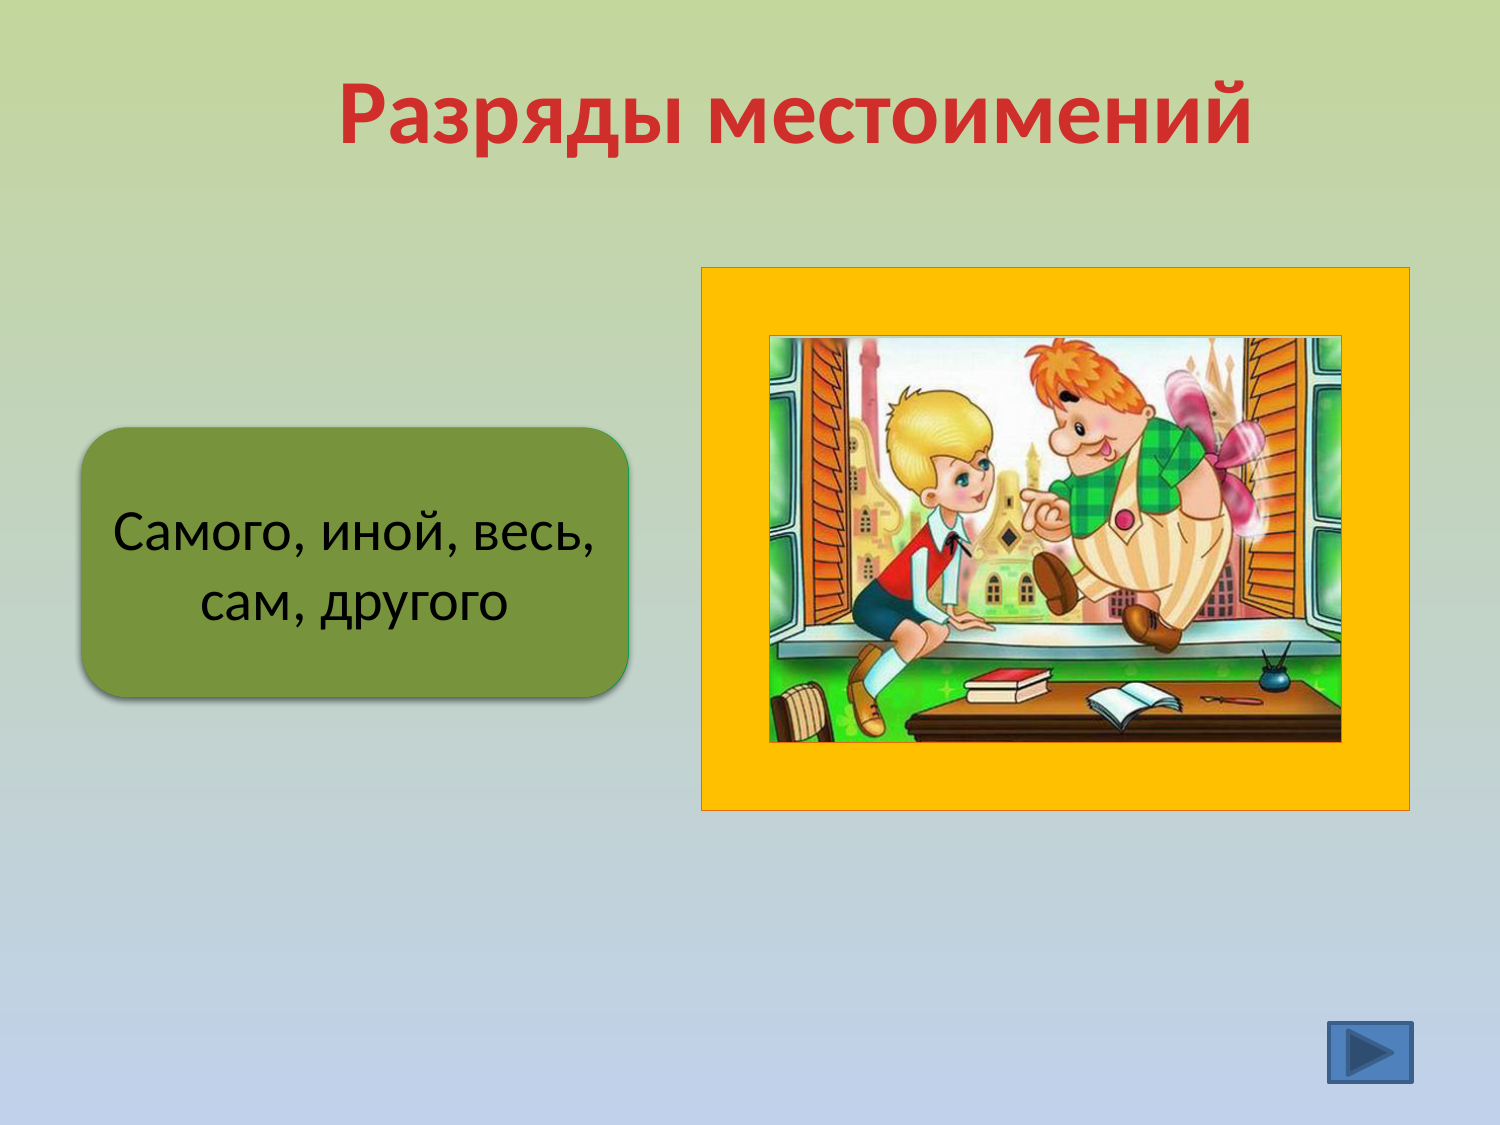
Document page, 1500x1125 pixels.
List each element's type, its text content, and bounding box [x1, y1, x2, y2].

picture [751, 337, 1360, 761]
text_box [1327, 1021, 1414, 1084]
text_box Разряды местоимений [323, 23, 1297, 174]
text_box [699, 265, 1412, 813]
text_box [81, 425, 631, 700]
